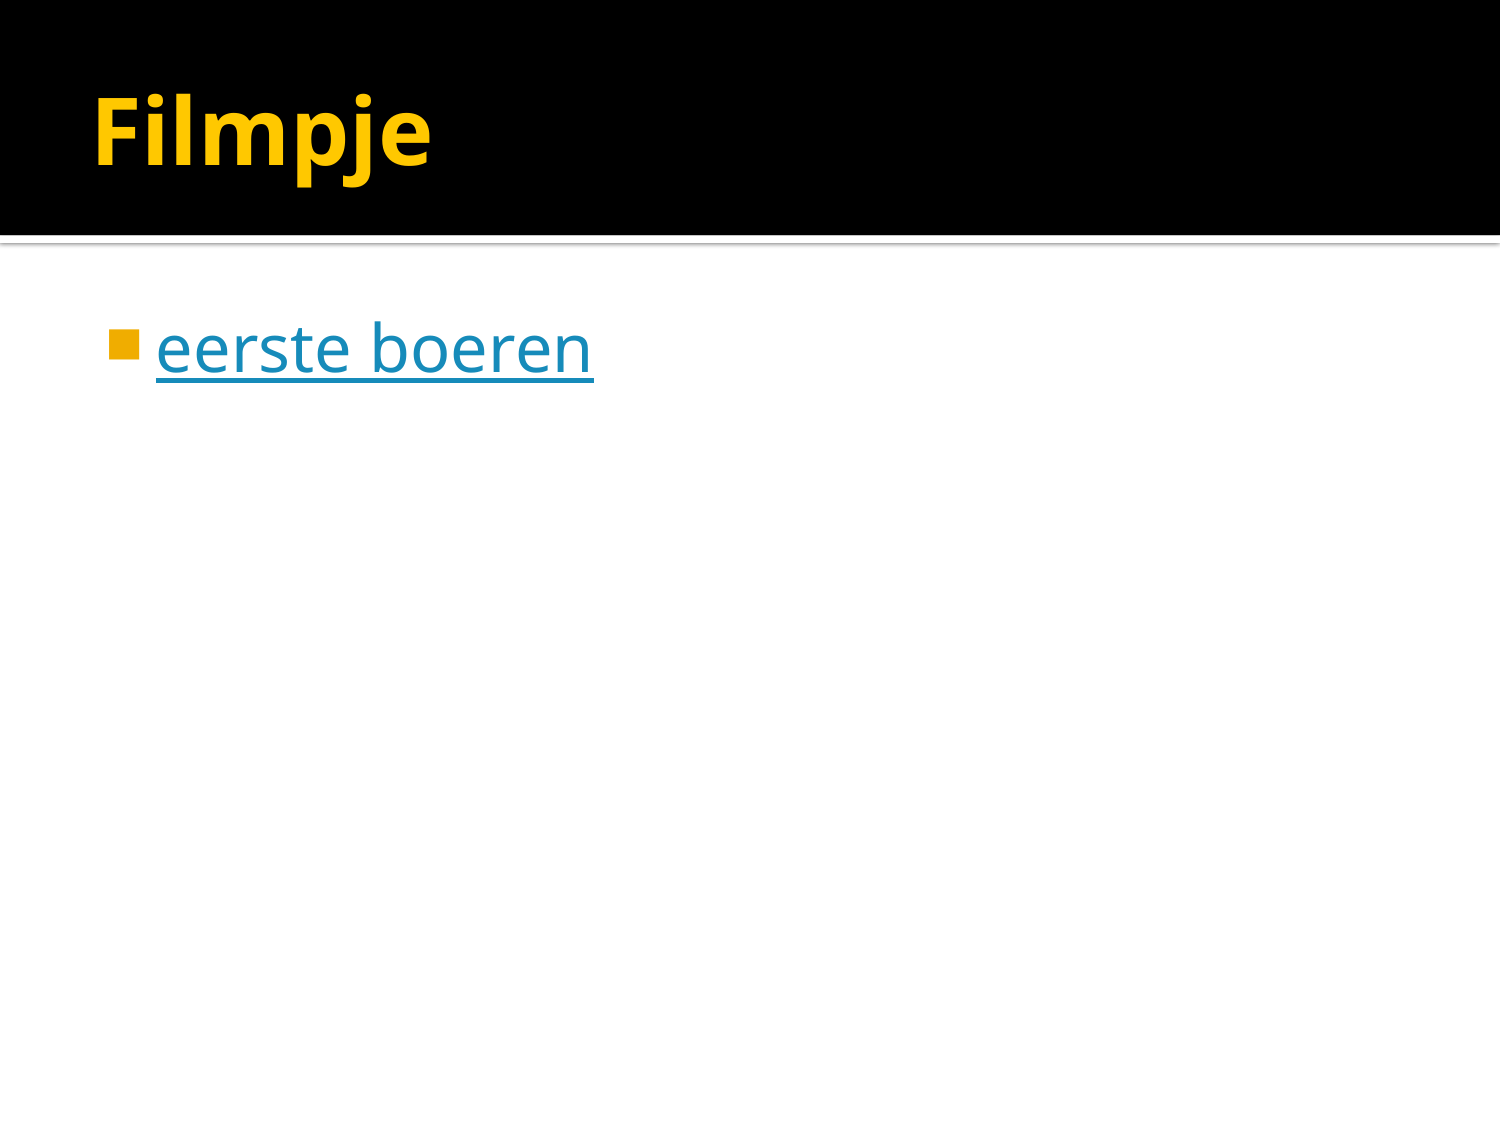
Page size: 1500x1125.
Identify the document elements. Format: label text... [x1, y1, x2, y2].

list eerste boeren [74, 290, 1426, 1051]
title Filmpje [75, 25, 1425, 231]
